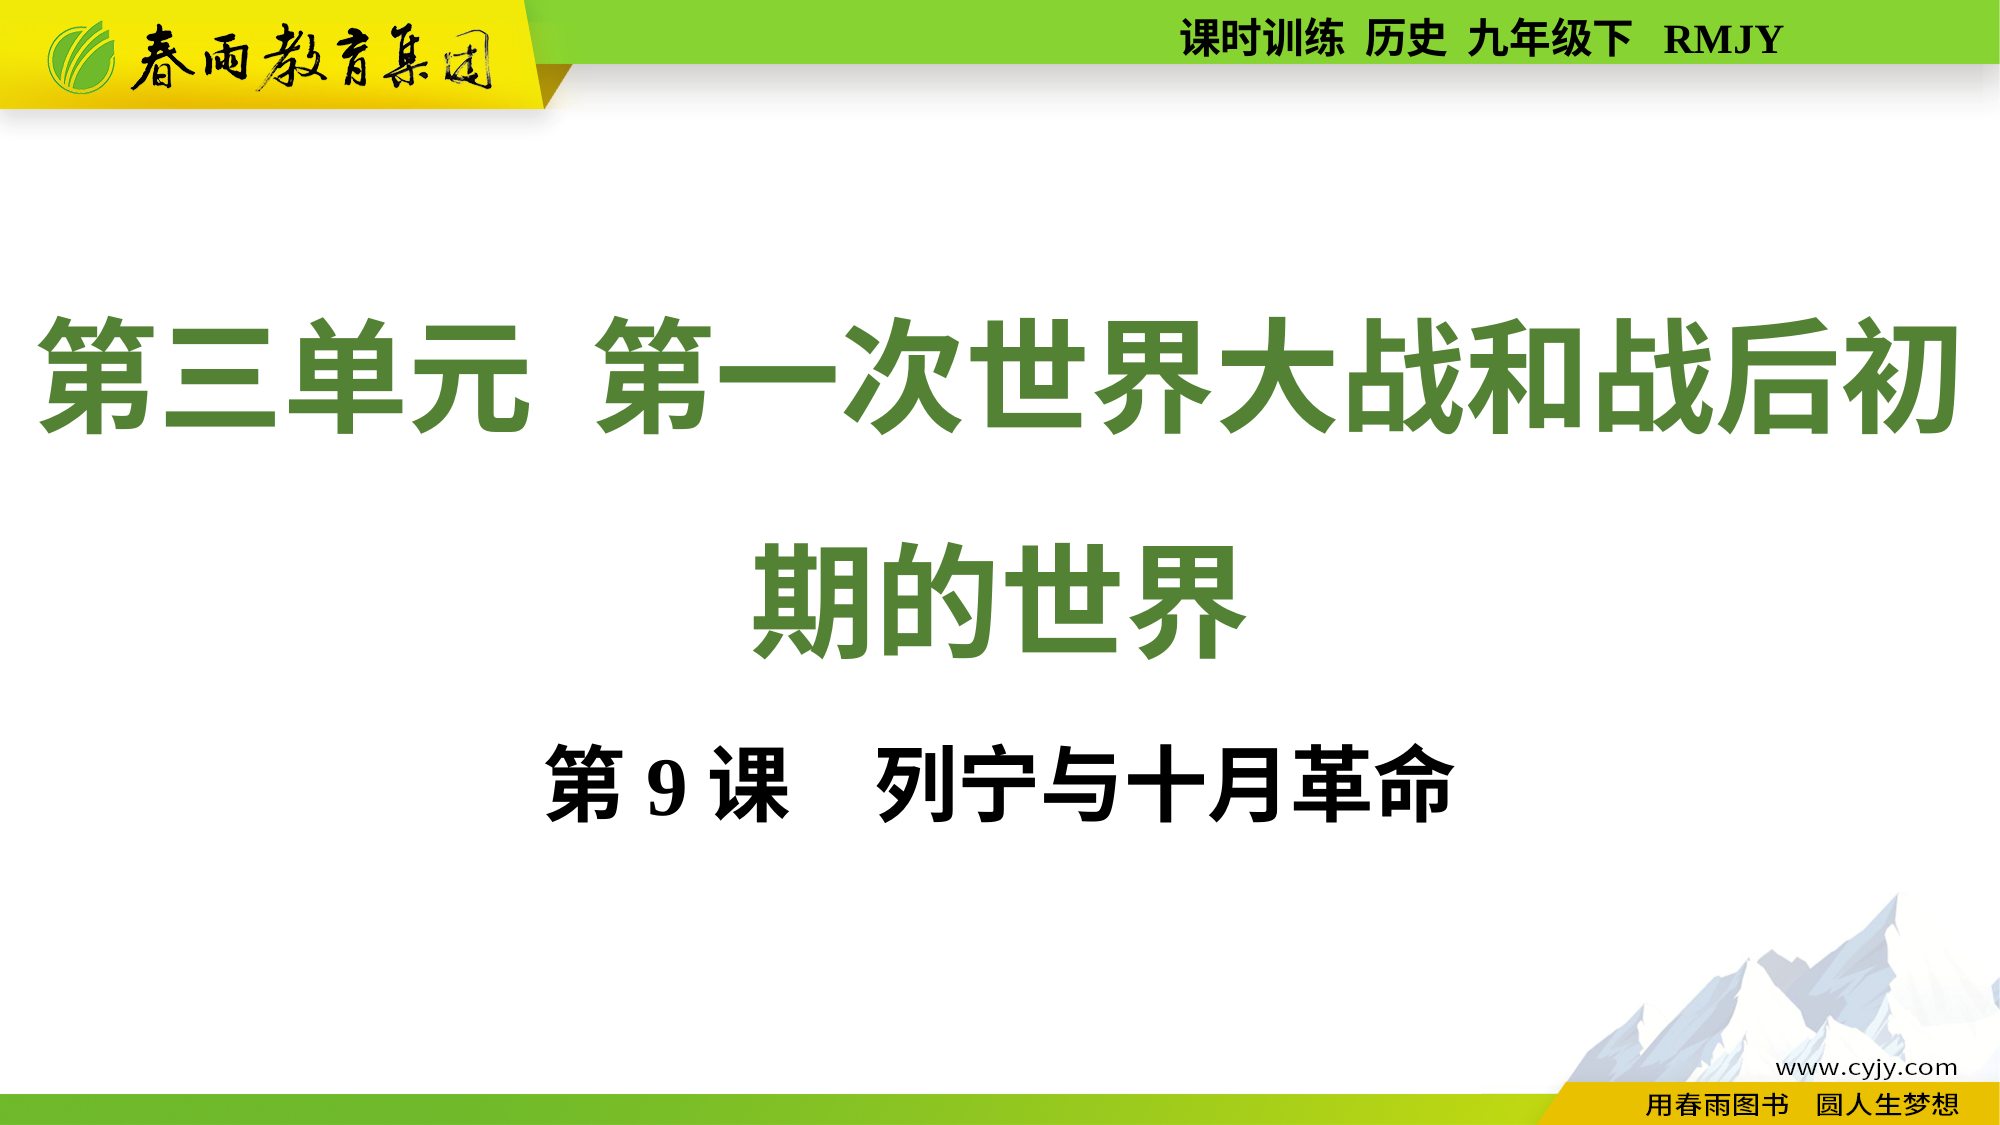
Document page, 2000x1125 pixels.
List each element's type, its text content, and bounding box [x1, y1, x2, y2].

picture [0, 840, 2000, 1125]
text_box 第三单元 第一次世界大战和战后初期的世界 [0, 216, 2000, 674]
picture [0, 0, 2000, 216]
text_box 第9课 列宁与十月革命 [0, 674, 2000, 840]
